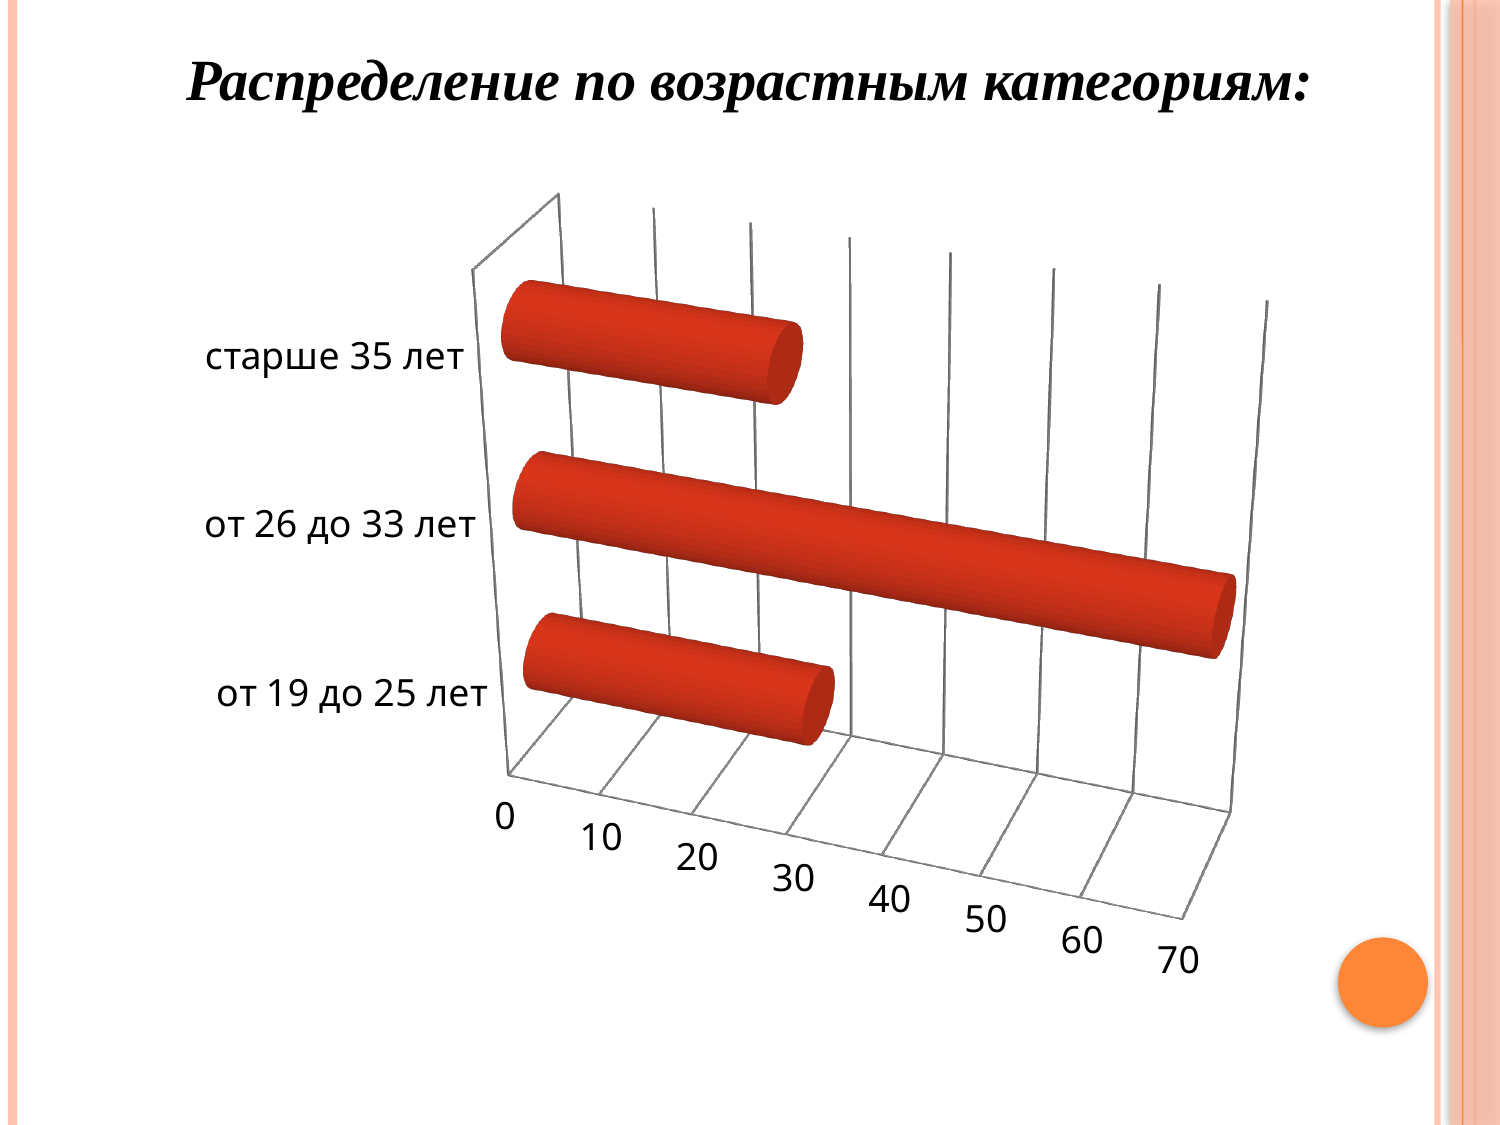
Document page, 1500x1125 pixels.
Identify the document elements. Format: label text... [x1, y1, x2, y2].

chart [151, 175, 1321, 1002]
list Распределение по возрастным категориям: [35, 35, 1465, 1090]
